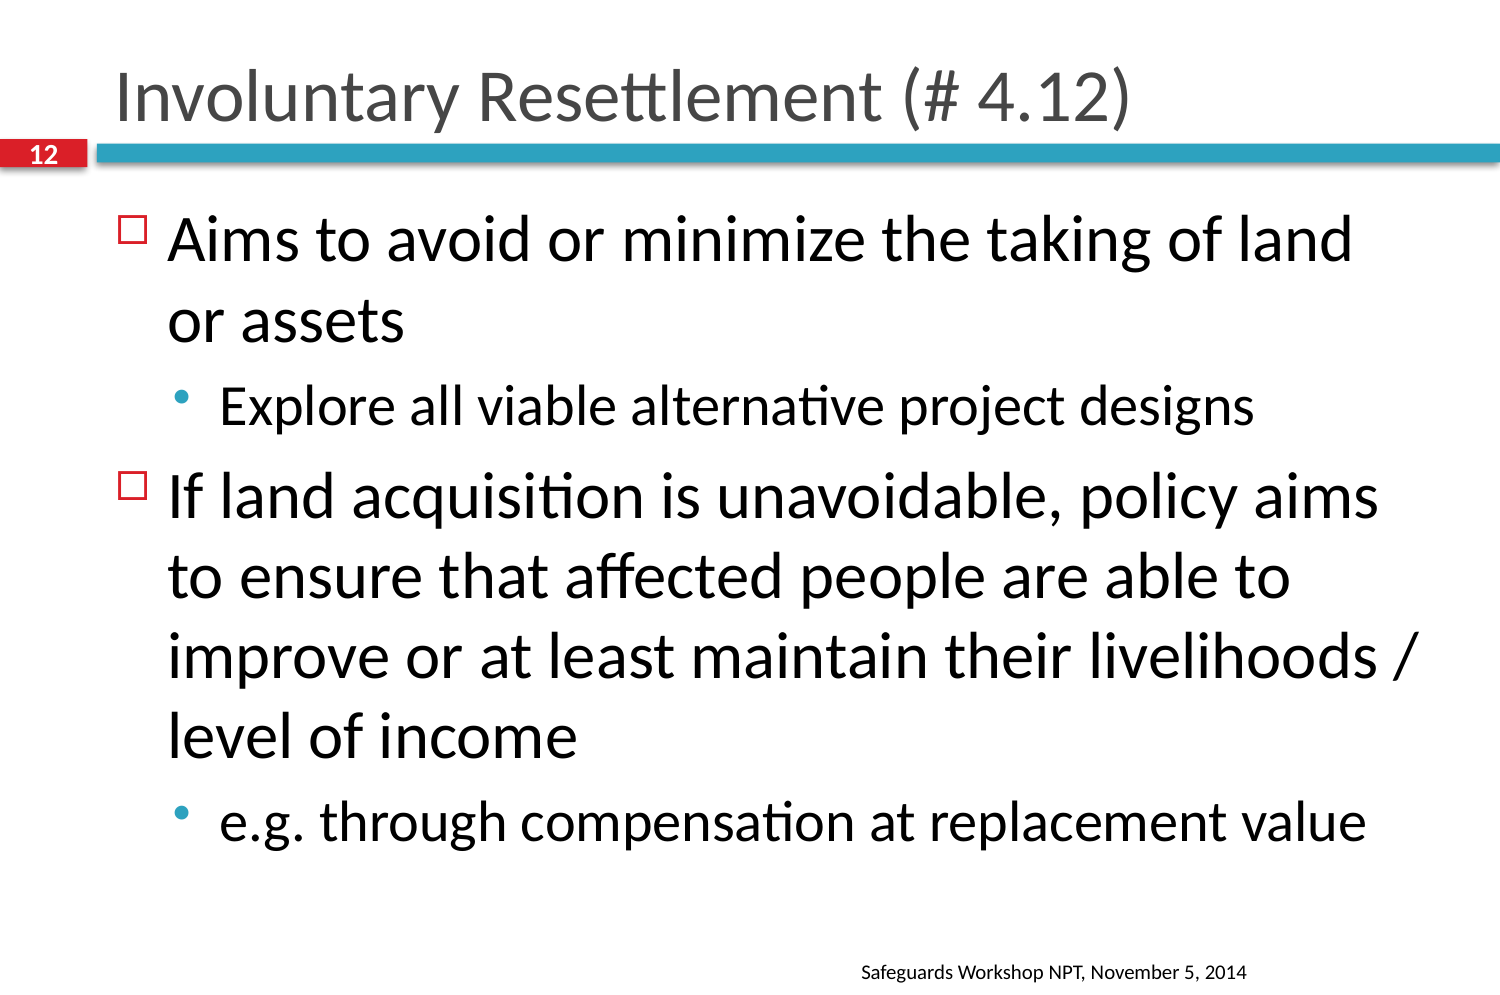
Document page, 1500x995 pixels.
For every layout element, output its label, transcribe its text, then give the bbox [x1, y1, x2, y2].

title Involuntary Resettlement (# 4.12) [99, 55, 1500, 144]
list Aims to avoid or minimize the taking of land or assets Explore all viable alternative project designs If land acquisition is unavoidable, policy aims to ensure that affected people are able to improve or at least maintain their livelihoods / level of income e.g. through compensation at replacement value [99, 187, 1438, 896]
slide_number 12 [0, 139, 88, 166]
